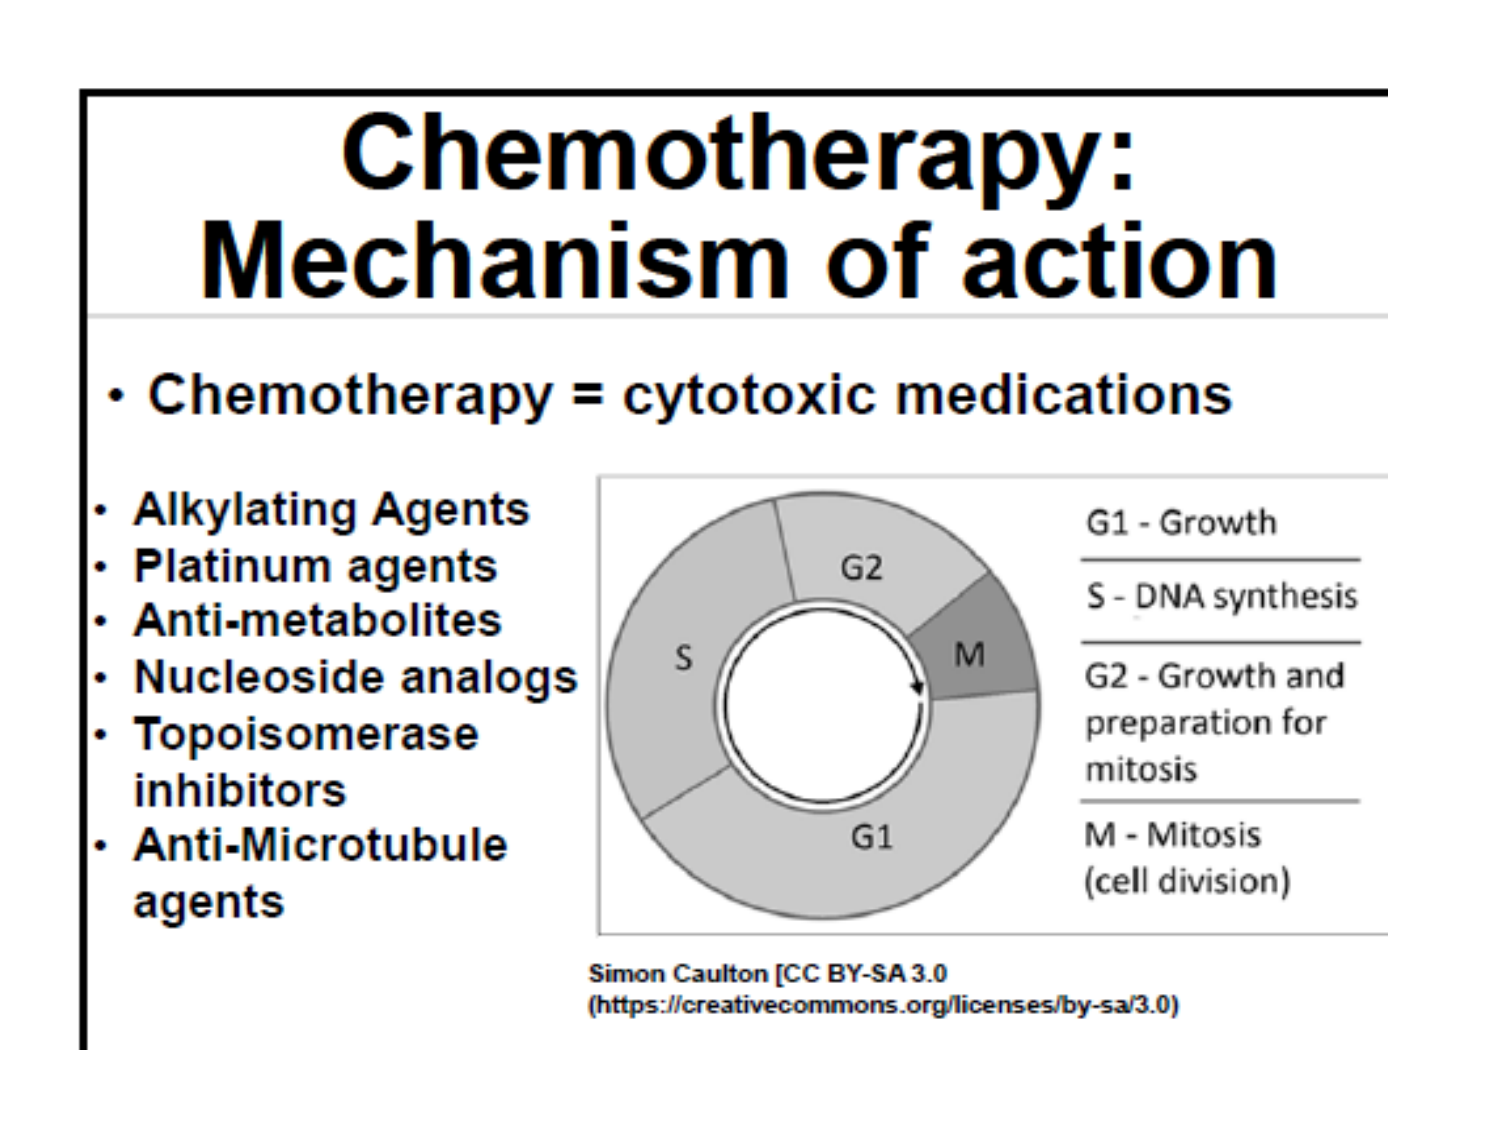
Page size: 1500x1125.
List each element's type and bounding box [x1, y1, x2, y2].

list [74, 87, 1388, 1051]
